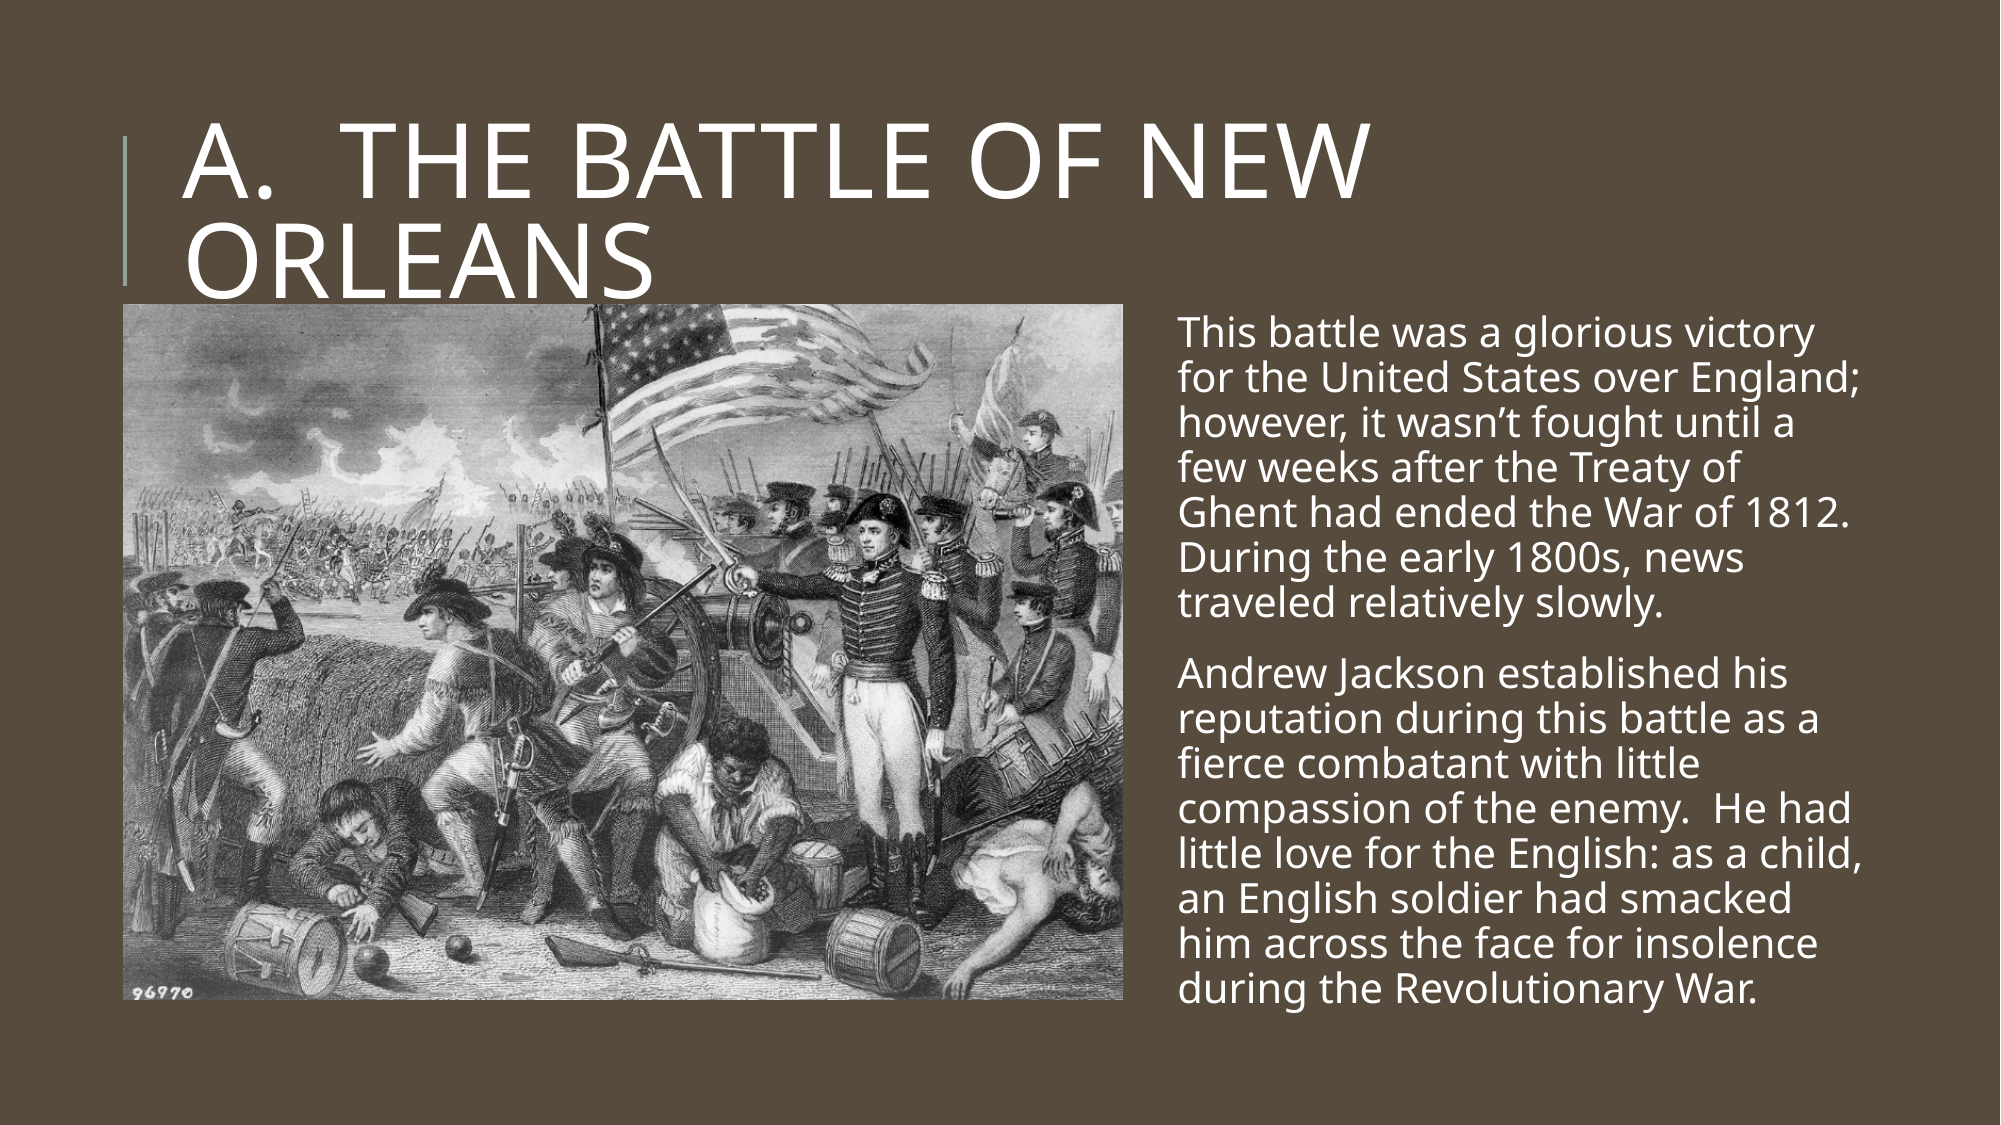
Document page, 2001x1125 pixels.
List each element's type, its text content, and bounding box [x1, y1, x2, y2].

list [123, 303, 1124, 1001]
list This battle was a glorious victory for the United States over England; however, it wasn’t fought until a few weeks after the Treaty of Ghent had ended the War of 1812. During the early 1800s, news traveled relatively slowly. Andrew Jackson established his reputation during this battle as a fierce combatant with little compassion of the enemy. He had little love for the English: as a child, an English soldier had smacked him across the face for insolence during the Revolutionary War. [1156, 304, 1875, 1046]
title A. The battle of New Orleans [168, 96, 1763, 342]
